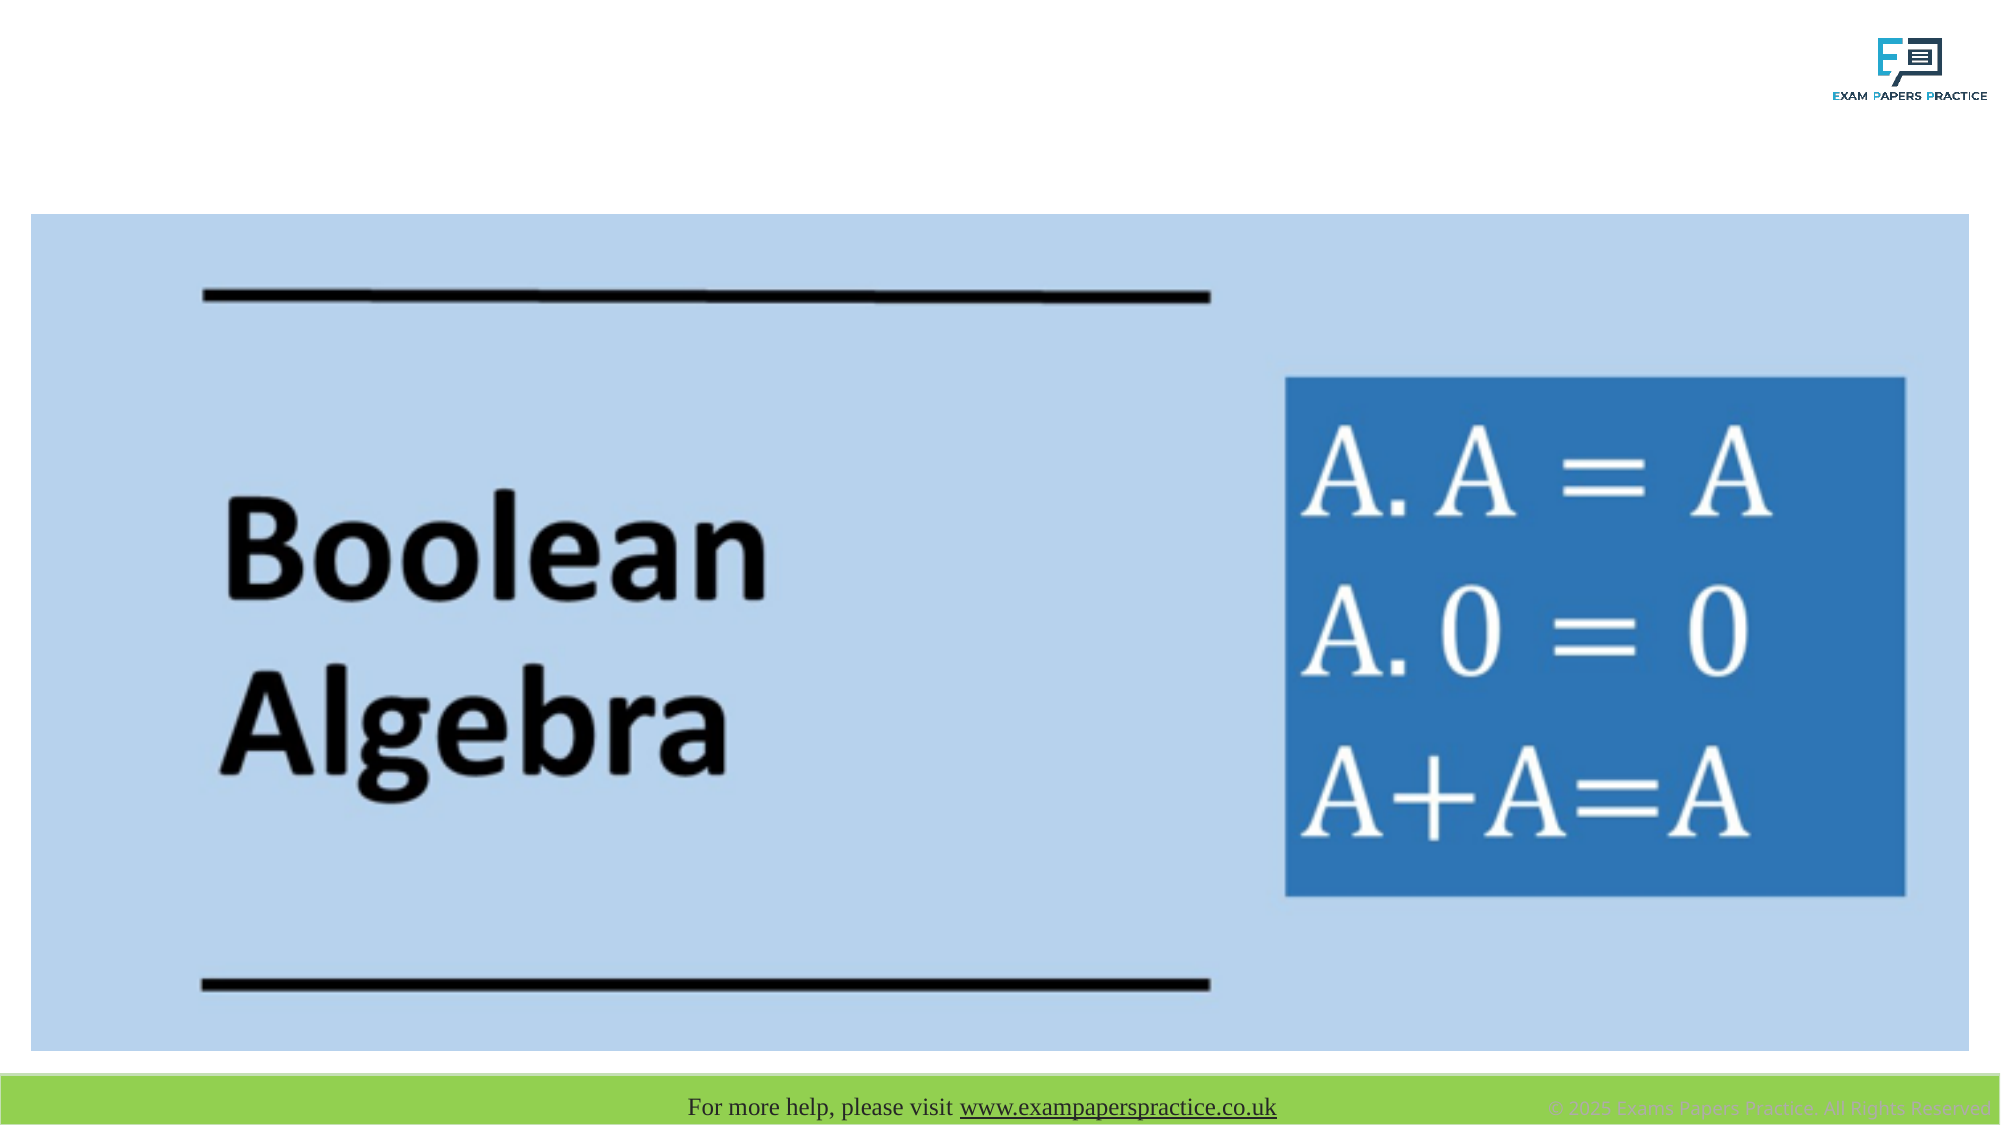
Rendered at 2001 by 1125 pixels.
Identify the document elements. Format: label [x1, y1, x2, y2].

picture [31, 214, 1969, 1051]
